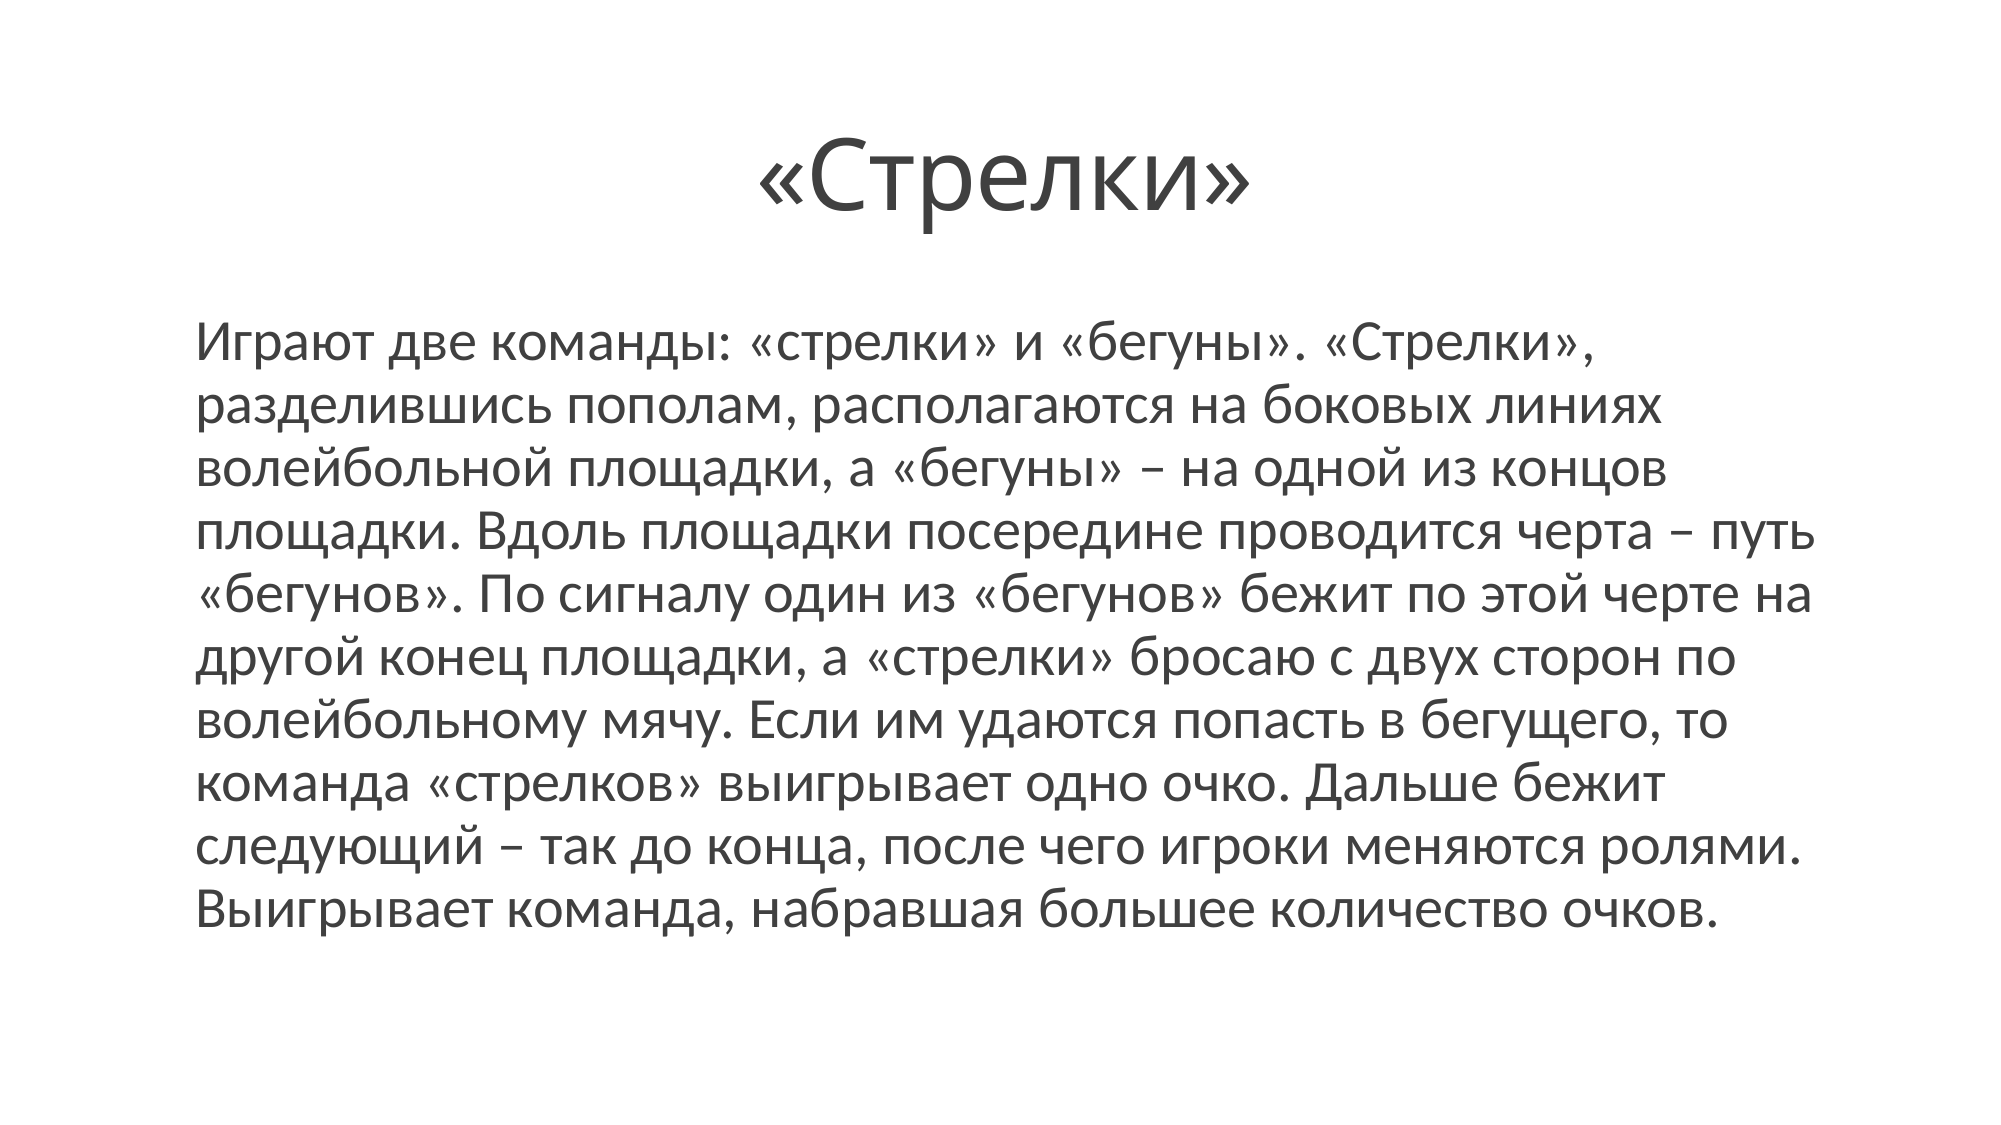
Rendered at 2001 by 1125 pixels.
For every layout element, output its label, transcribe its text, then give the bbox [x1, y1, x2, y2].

list Играют две команды: «стрелки» и «бегуны». «Стрелки», разделившись пополам, располагаются на боковых линиях волейбольной площадки, а «бегуны» – на одной из концов площадки. Вдоль площадки посередине проводится черта – путь «бегунов». По сигналу один из «бегунов» бежит по этой черте на другой конец площадки, а «стрелки» бросаю с двух сторон по волейбольному мячу. Если им удаются попасть в бегущего, то команда «стрелков» выигрывает одно очко. Дальше бежит следующий – так до конца, после чего игроки меняются ролями. Выигрывает команда, набравшая большее количество очков. [180, 302, 1830, 963]
title «Стрелки» [180, 0, 1830, 238]
